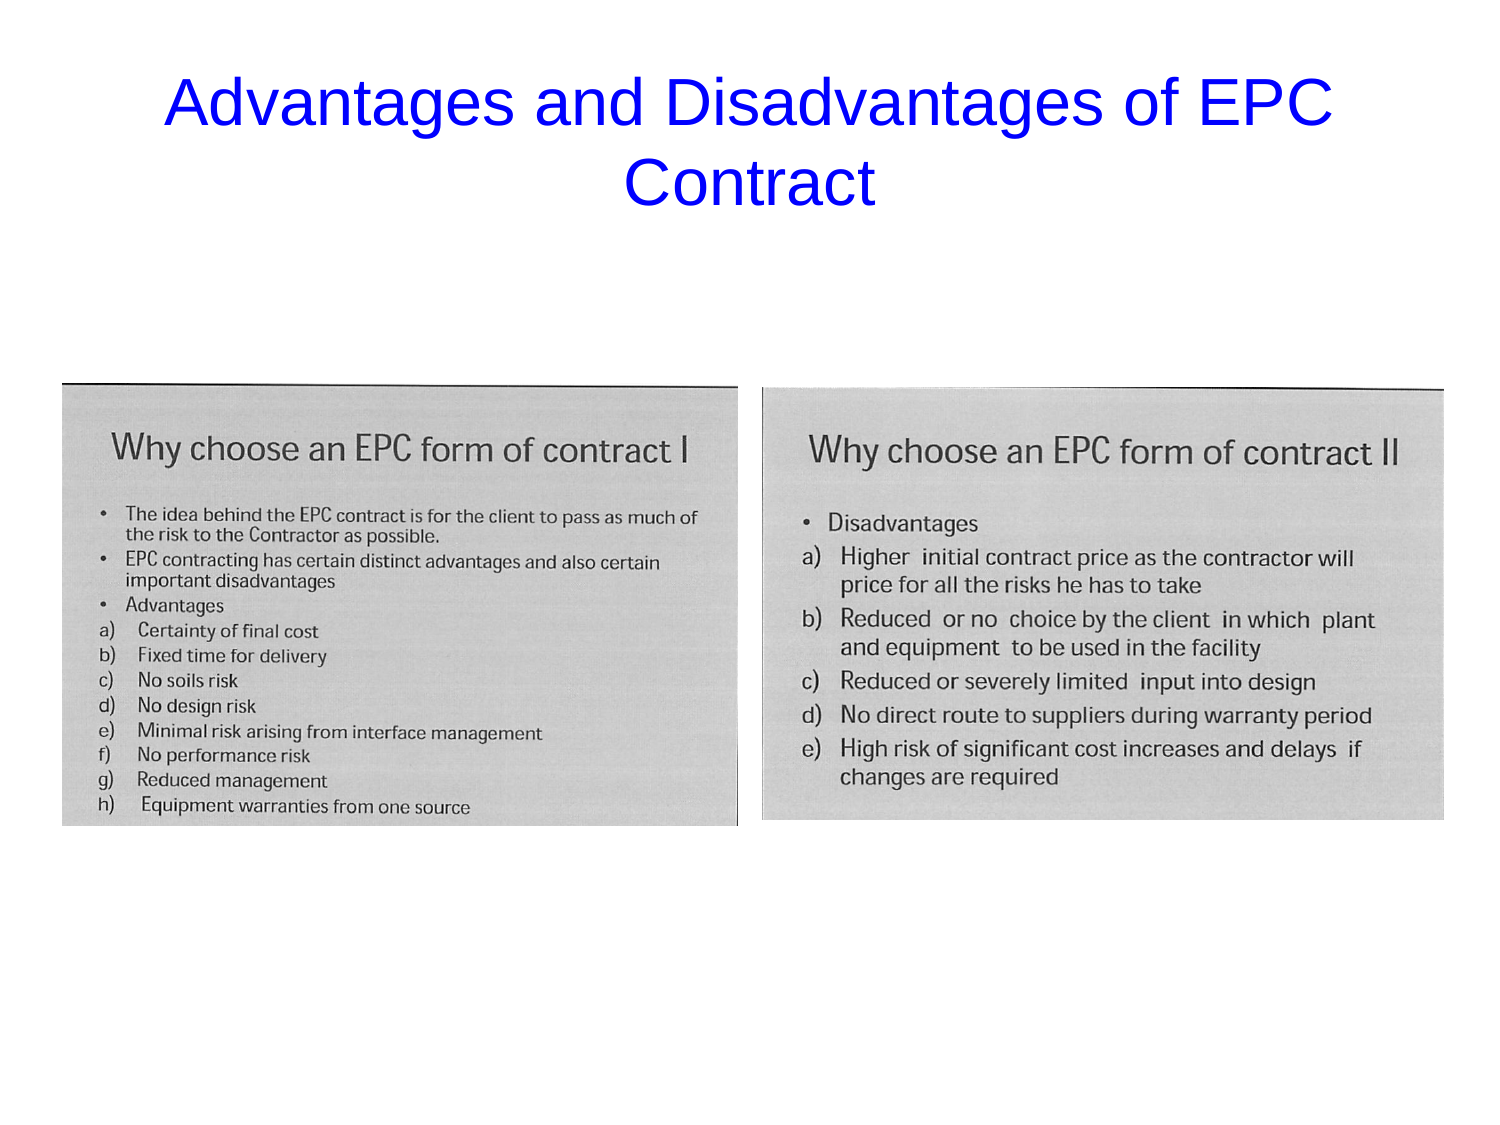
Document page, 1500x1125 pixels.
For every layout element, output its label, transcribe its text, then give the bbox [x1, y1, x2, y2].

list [62, 382, 738, 826]
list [762, 387, 1444, 820]
title Advantages and Disadvantages of EPC Contract [74, 44, 1426, 233]
